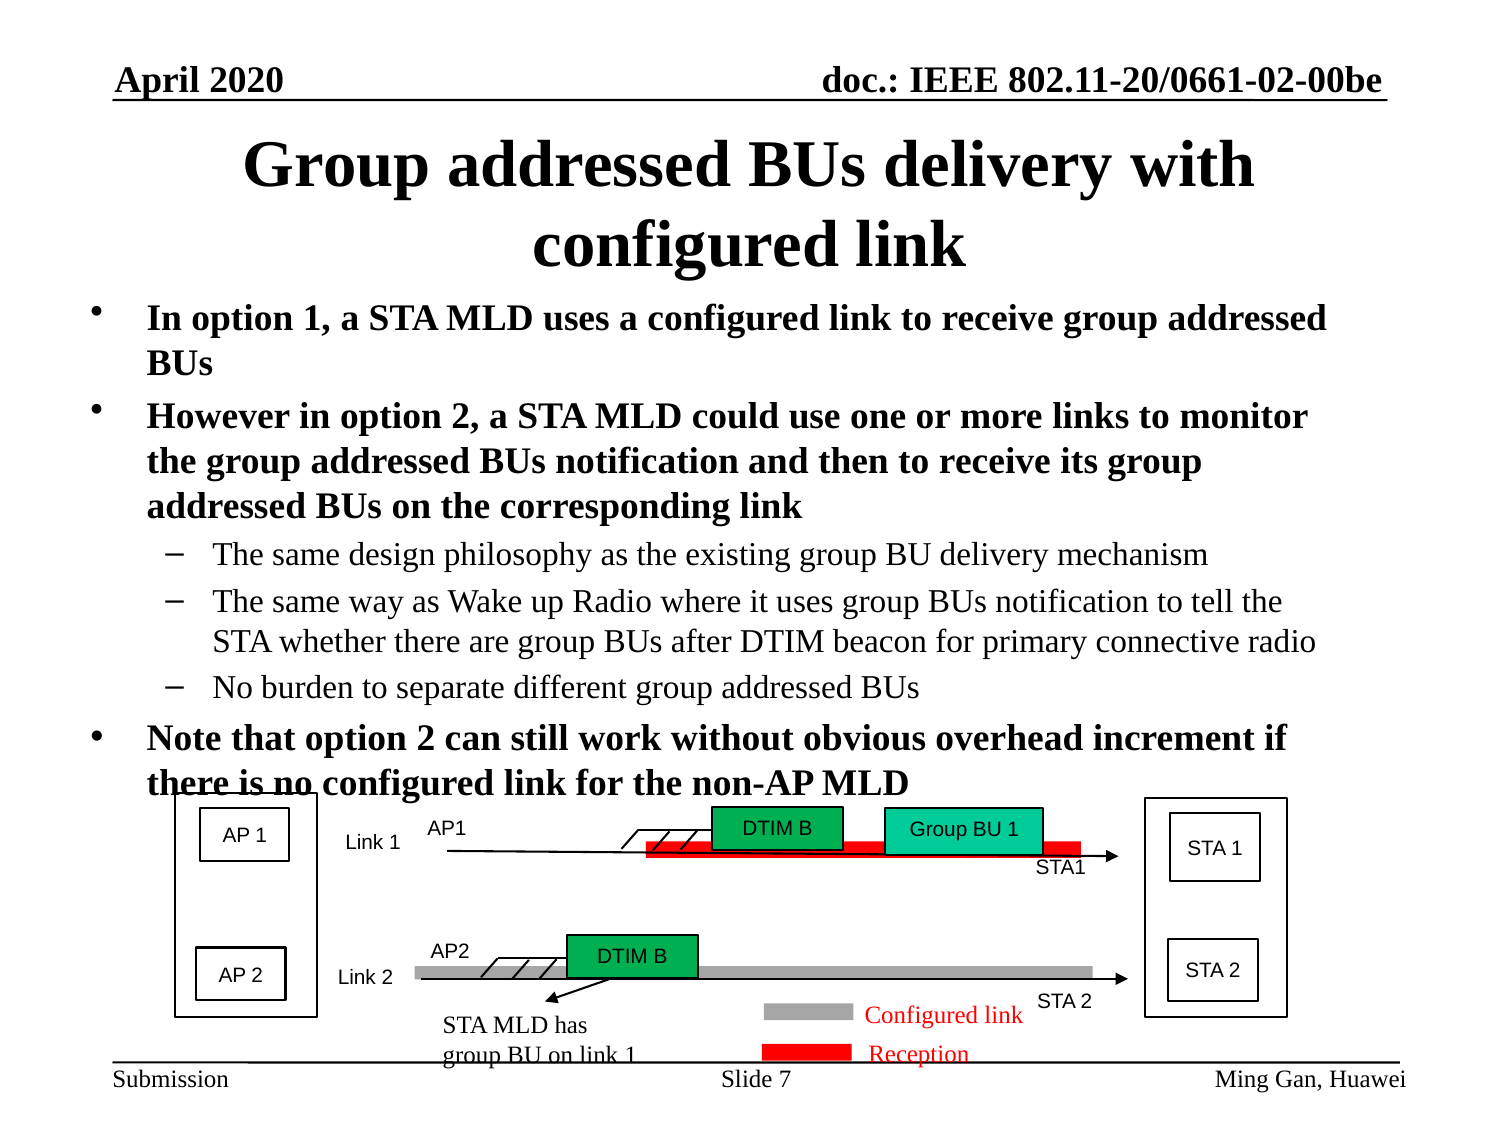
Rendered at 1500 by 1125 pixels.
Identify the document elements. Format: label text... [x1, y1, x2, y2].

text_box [174, 792, 1288, 1078]
slide_number Slide 7 [712, 1086, 800, 1093]
title Group addressed BUs delivery with configured link [112, 112, 1388, 288]
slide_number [114, 54, 286, 101]
list In option 1, a STA MLD uses a configured link to receive group addressed BUs However in option 2, a STA MLD could use one or more links to monitor the group addressed BUs notification and then to receive its group addressed BUs on the corresponding link The same design philosophy as the existing group BU delivery mechanism The same way as Wake up Radio where it uses group BUs notification to tell the STA whether there are group BUs after DTIM beacon for primary connective radio No burden to separate different group addressed BUs Note that option 2 can still work without obvious overhead increment if there is no configured link for the non-AP MLD [74, 285, 1351, 961]
footer Ming Gan, Huawei [1212, 1061, 1408, 1093]
